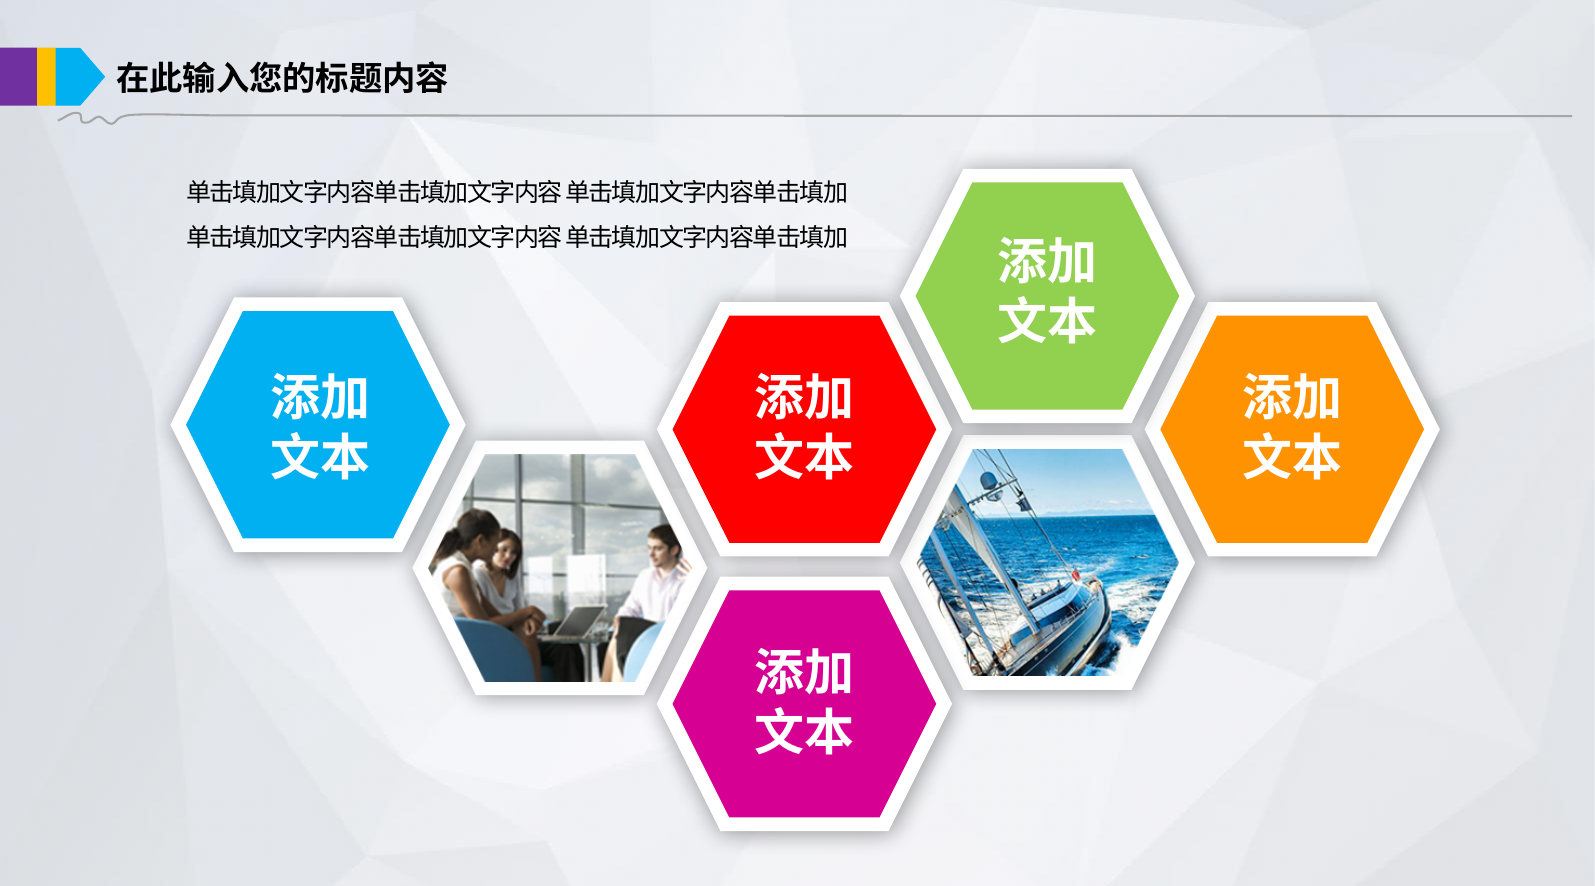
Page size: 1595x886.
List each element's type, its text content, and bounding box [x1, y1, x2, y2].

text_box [411, 440, 708, 696]
text_box 单击填加文字内容单击填加文字内容 单击填加文字内容单击填加 单击填加文字内容单击填加文字内容 单击填加文字内容单击填加 [186, 161, 987, 252]
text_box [656, 576, 953, 832]
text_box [0, 47, 106, 106]
text_box 在此输入您的标题内容 [109, 51, 646, 103]
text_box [170, 297, 466, 553]
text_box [656, 301, 953, 557]
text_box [899, 434, 1196, 691]
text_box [57, 112, 1573, 125]
picture [0, 0, 1595, 886]
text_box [1144, 301, 1441, 557]
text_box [899, 168, 1196, 424]
